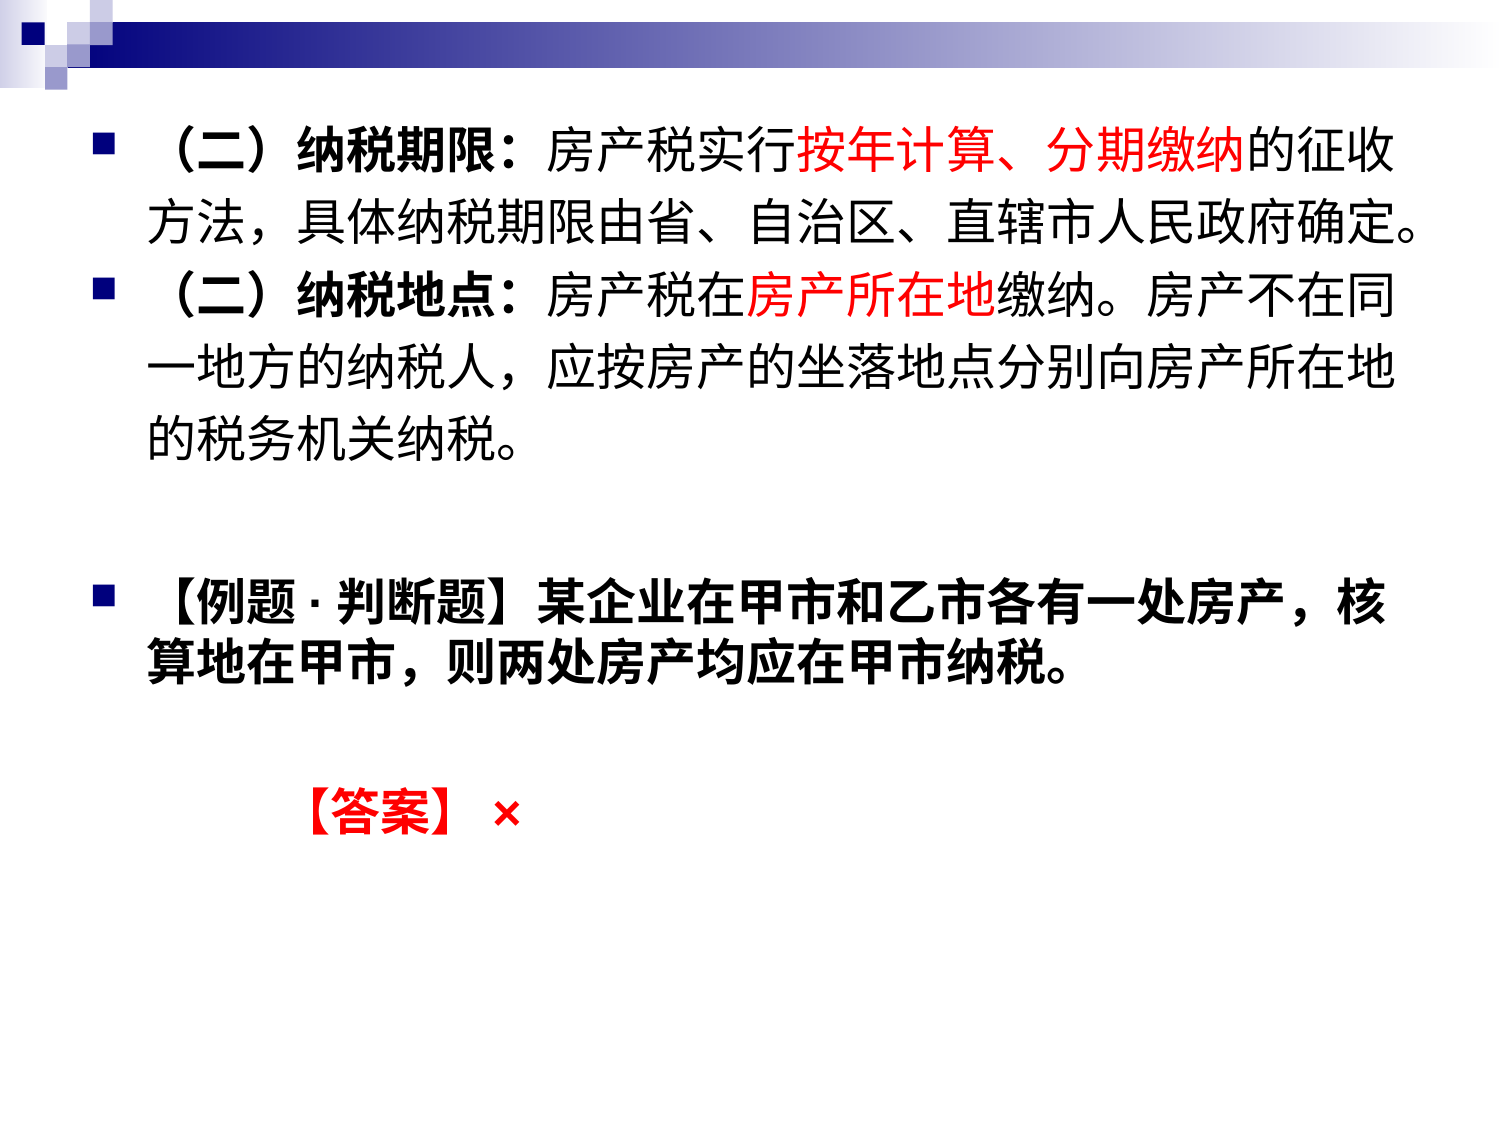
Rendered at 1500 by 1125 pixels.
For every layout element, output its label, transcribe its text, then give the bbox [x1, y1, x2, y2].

list （二）纳税期限：房产税实行按年计算、分期缴纳的征收方法，具体纳税期限由省、自治区、直辖市人民政府确定。 （二）纳税地点：房产税在房产所在地缴纳。房产不在同一地方的纳税人，应按房产的坐落地点分别向房产所在地的税务机关纳税。 【例题·判断题】某企业在甲市和乙市各有一处房产，核算地在甲市，则两处房产均应在甲市纳税。 [74, 99, 1426, 773]
text_box 【答案】× [265, 772, 1016, 848]
